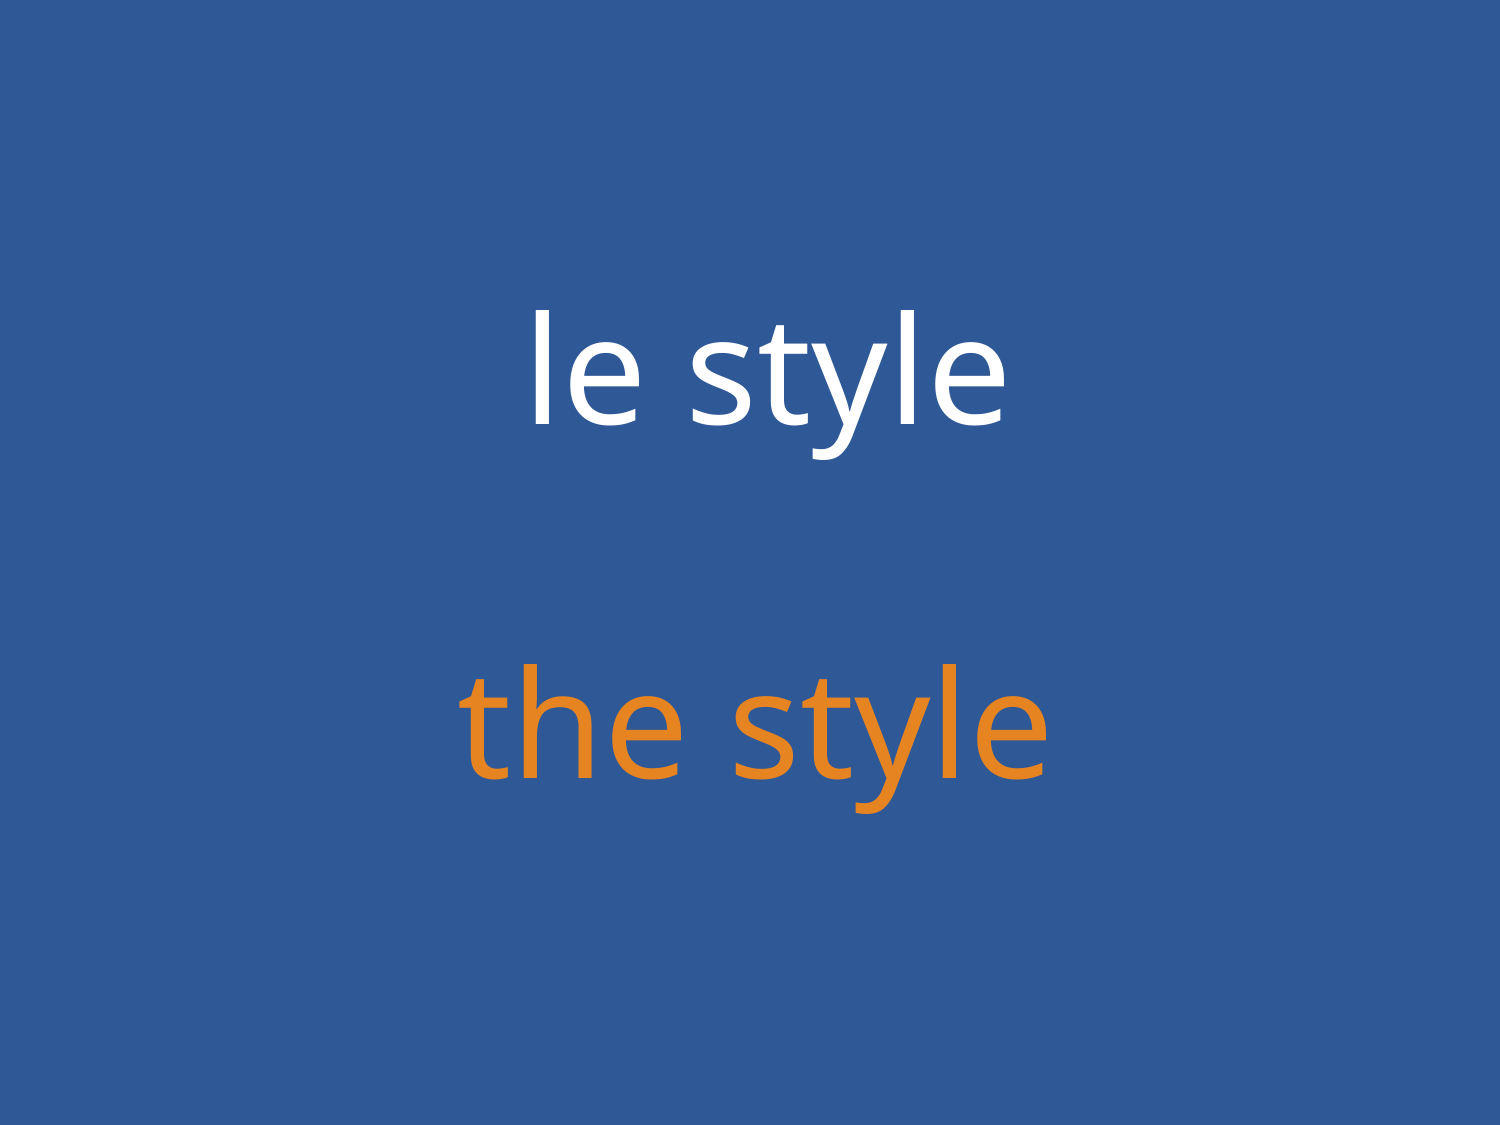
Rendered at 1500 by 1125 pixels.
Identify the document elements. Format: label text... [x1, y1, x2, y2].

text_box the style [301, 621, 1211, 817]
text_box le style [301, 267, 1235, 462]
